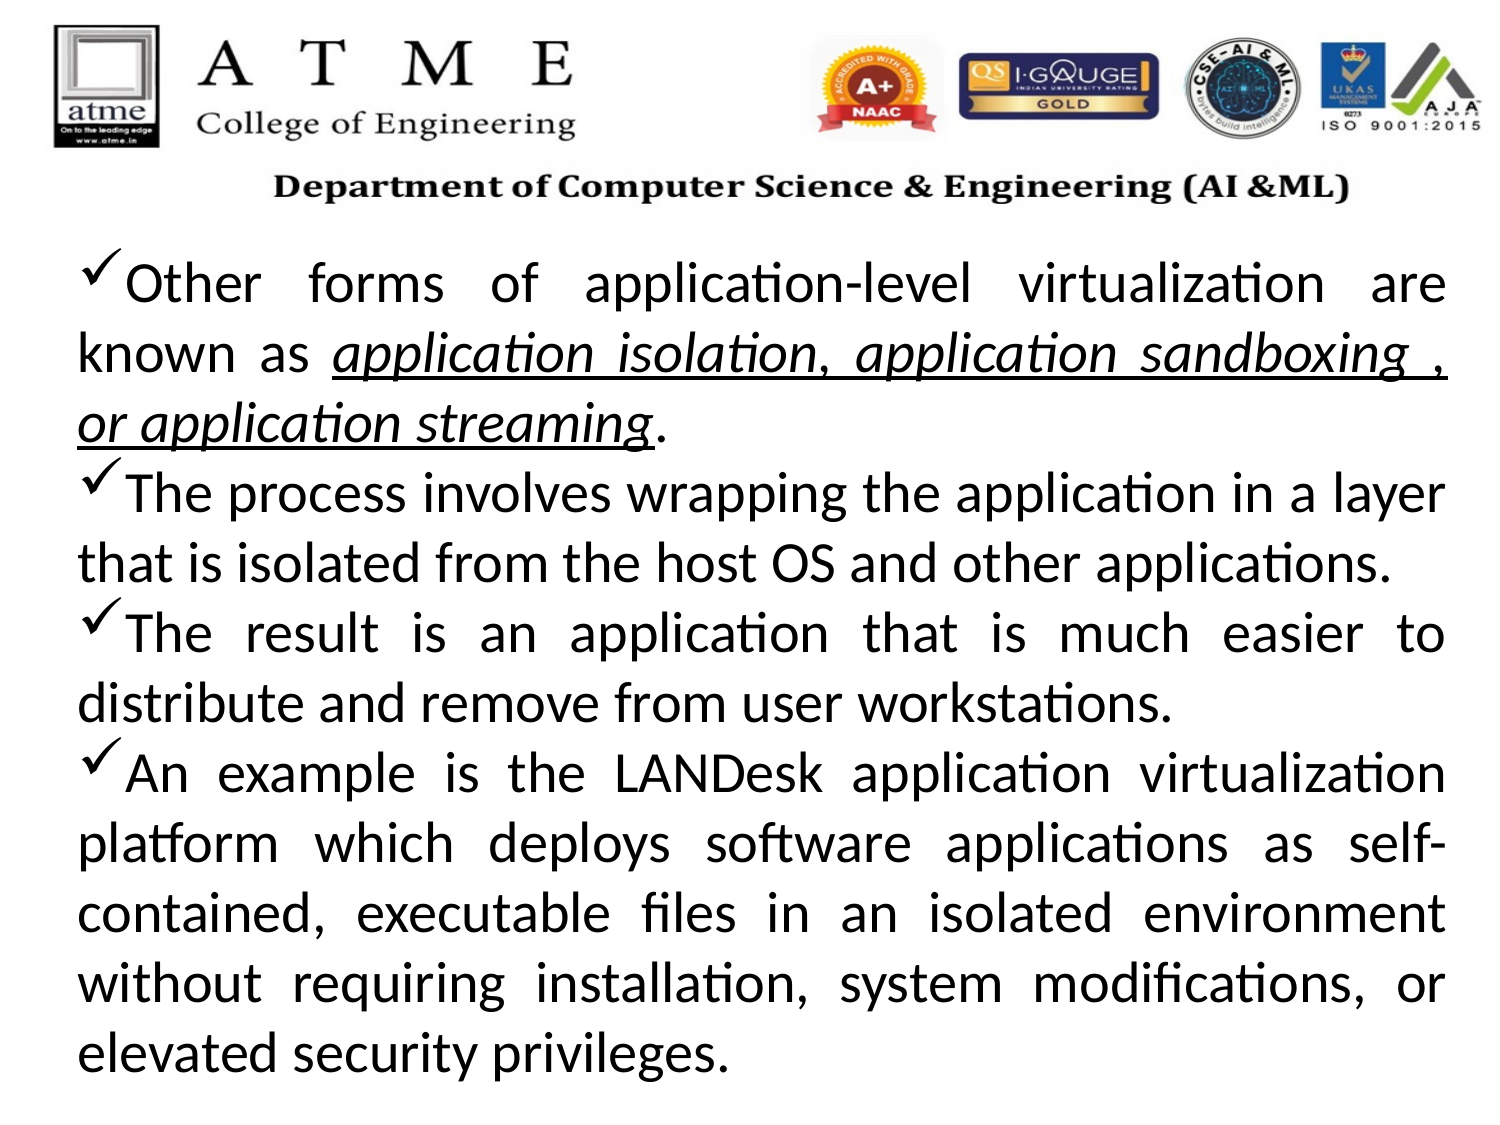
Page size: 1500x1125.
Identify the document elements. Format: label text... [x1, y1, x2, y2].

picture [24, 0, 1500, 226]
text_box Other forms of application-level virtualization are known as application isolation, application sandboxing , or application streaming. The process involves wrapping the application in a layer that is isolated from the host OS and other applications. The result is an application that is much easier to distribute and remove from user workstations. An example is the LANDesk application virtualization platform which deploys software applications as self-contained, executable files in an isolated environment without requiring installation, system modifications, or elevated security privileges. [62, 236, 1463, 1092]
